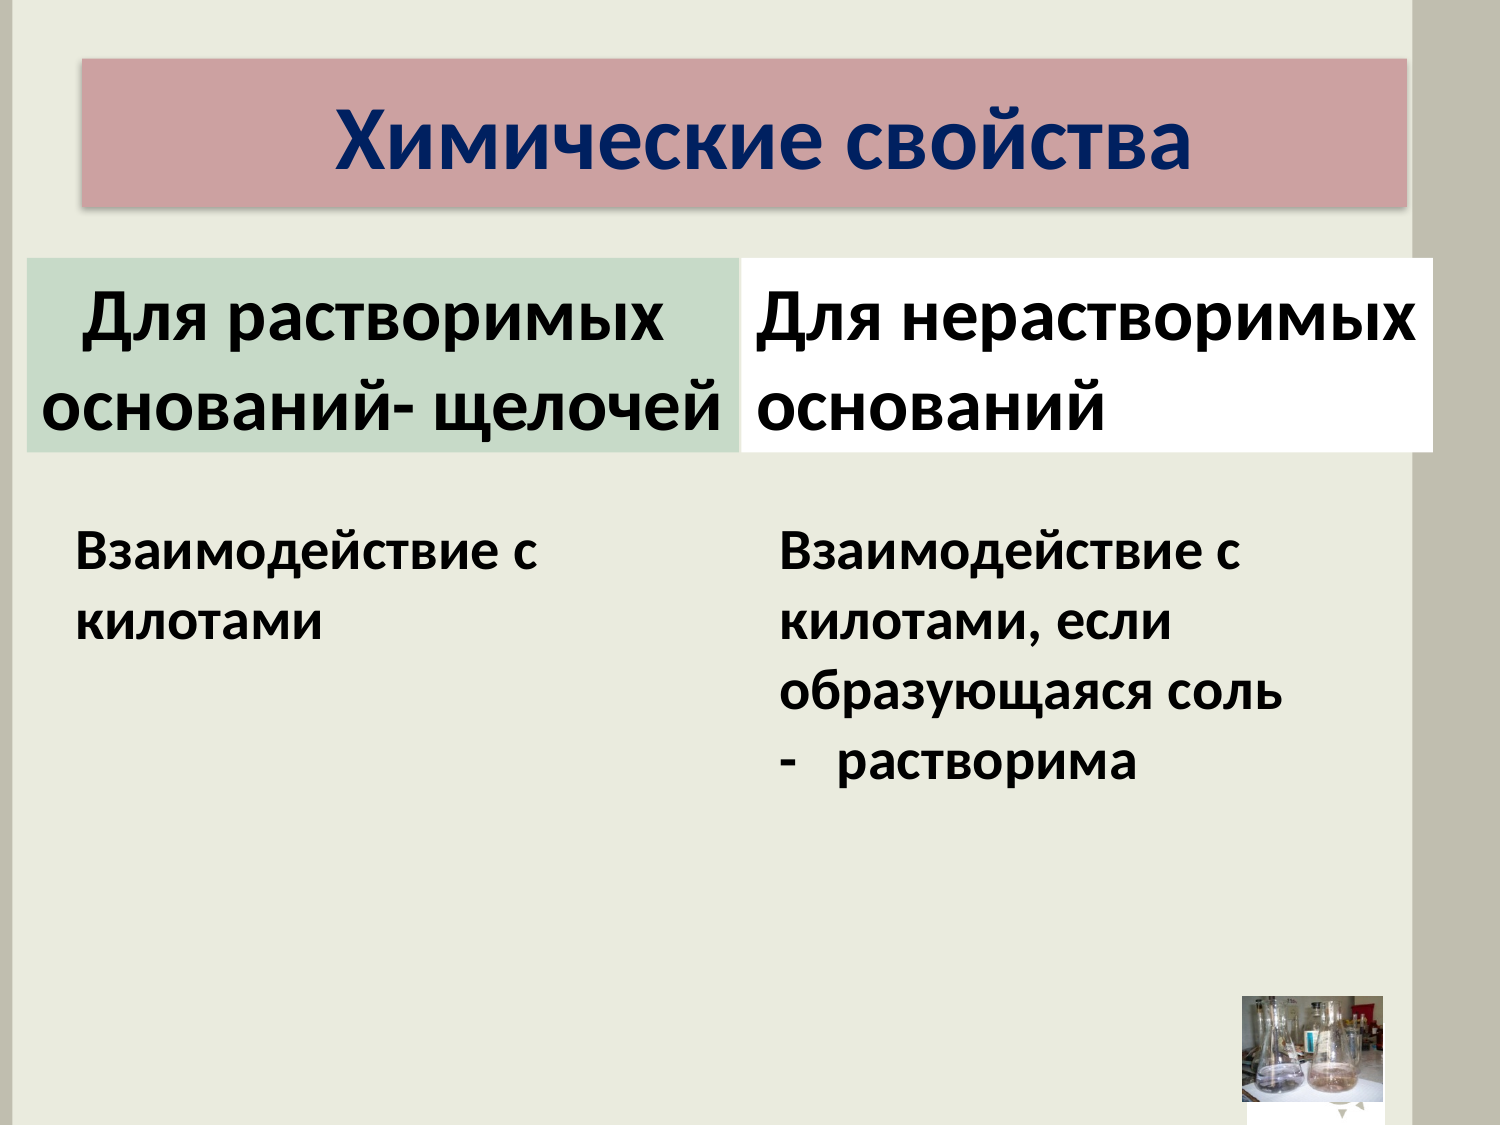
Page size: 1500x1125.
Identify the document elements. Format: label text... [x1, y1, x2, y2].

text_box Для растворимых оснований- щелочей [26, 257, 739, 453]
picture [1242, 996, 1383, 1102]
text_box Взаимодействие с килотами [60, 503, 567, 659]
text_box Химические свойства [320, 70, 1211, 195]
text_box Взаимодействие с килотами, если образующаяся соль - растворима [764, 503, 1312, 799]
text_box Для нерастворимых оснований [741, 257, 1433, 453]
